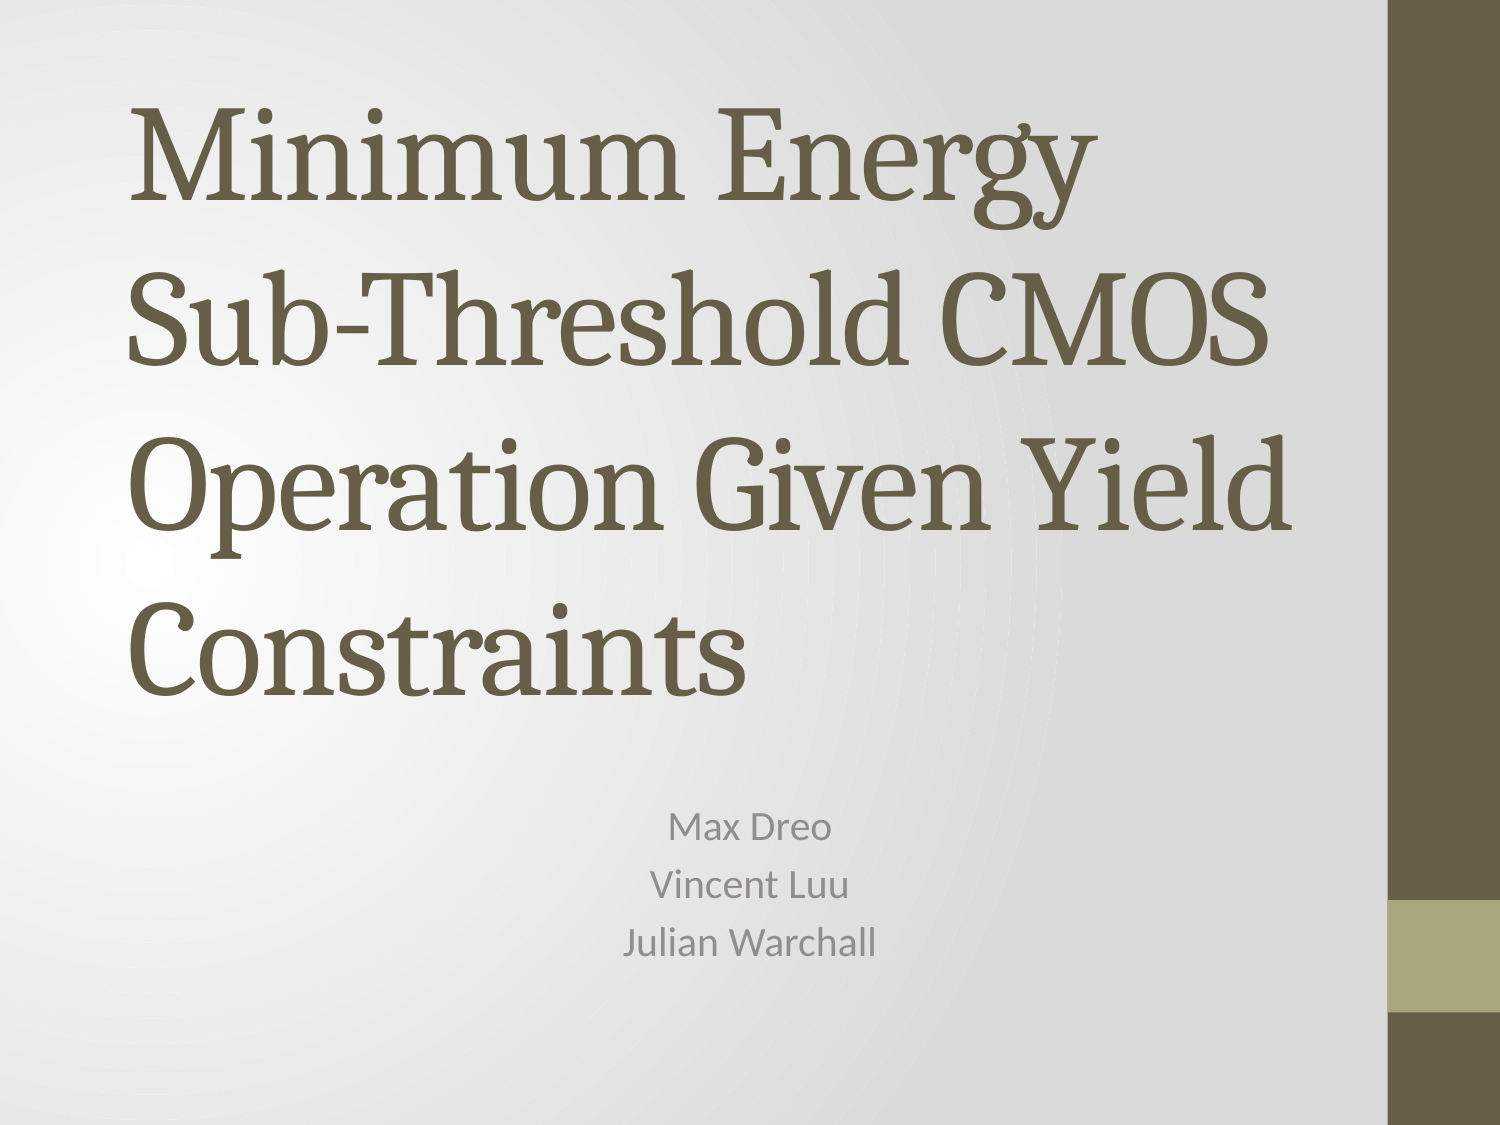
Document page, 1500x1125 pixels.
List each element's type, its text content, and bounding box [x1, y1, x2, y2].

title Minimum Energy Sub-Threshold CMOS Operation Given Yield Constraints [112, 48, 1350, 725]
subtitle Max Dreo Vincent Luu Julian Warchall [112, 725, 1388, 1125]
